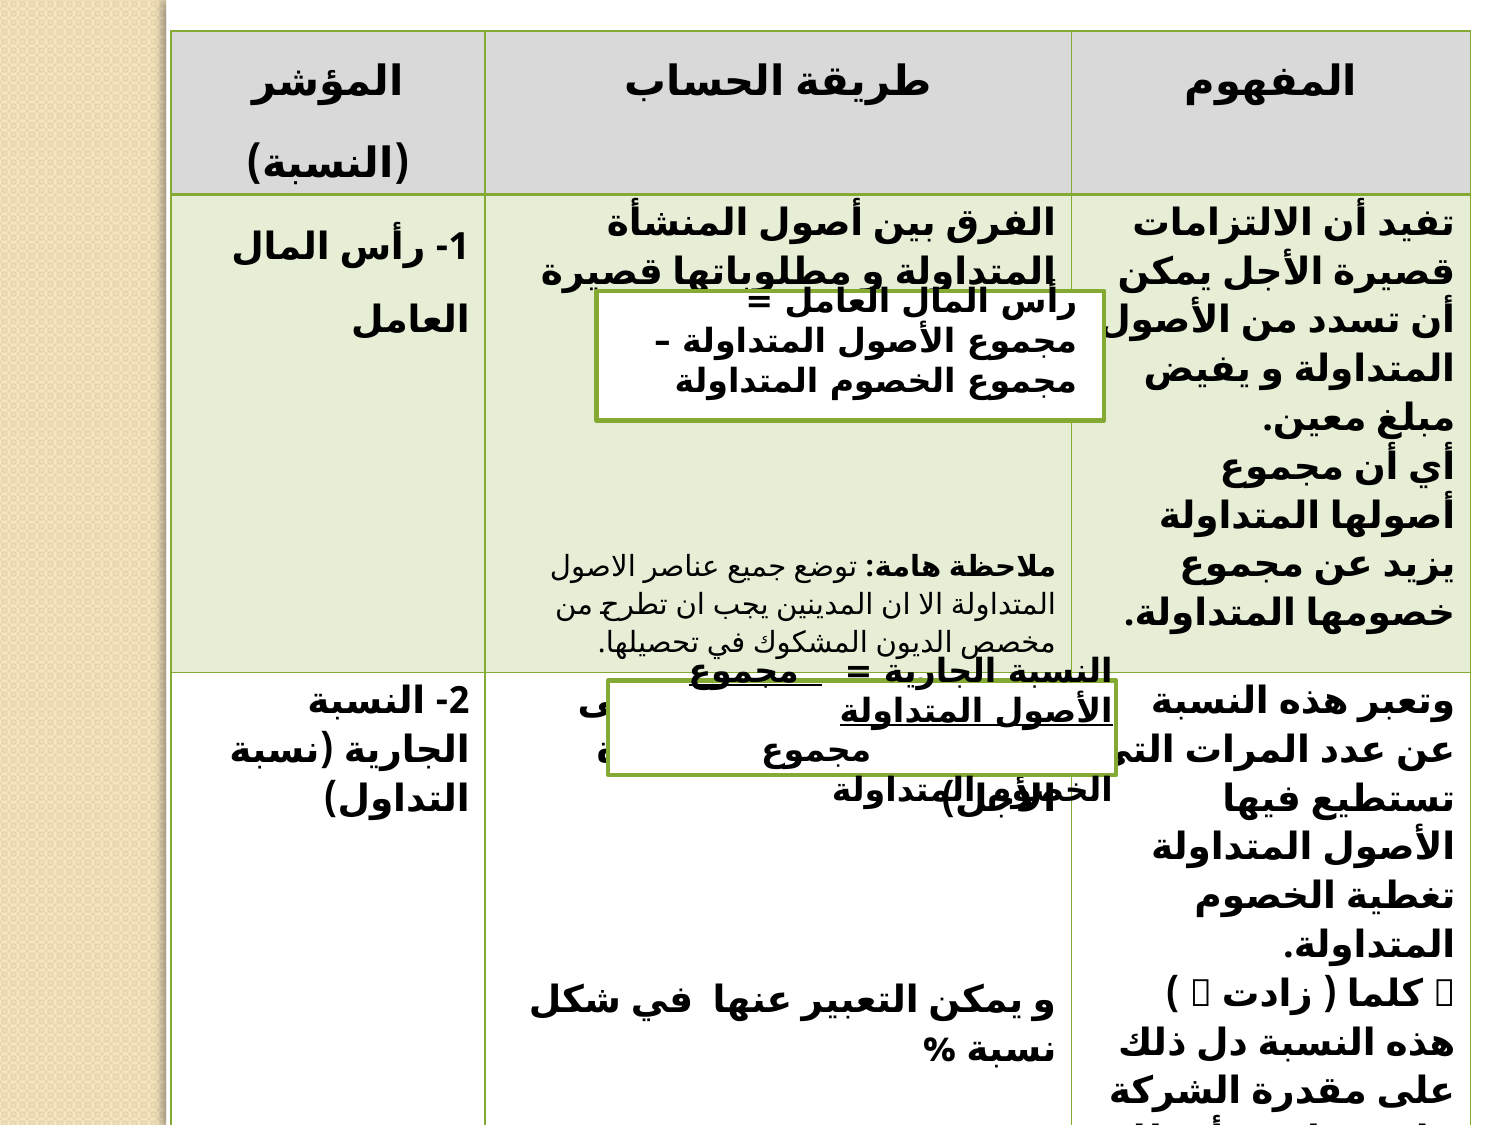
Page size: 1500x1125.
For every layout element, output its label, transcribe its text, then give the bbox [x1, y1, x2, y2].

text_box [594, 289, 1106, 423]
text_box النسبة الجارية = مجموع الأصول المتداولة مجموع الخصوم المتداولة [620, 641, 1128, 816]
table_cell نسبة الأصول المتداولة إلى الخصوم المتداولة (قصيرة الأجل) و يمكن التعبير عنها في شكل نسبة % [486, 673, 1071, 1125]
table_cell 2- النسبة الجارية (نسبة التداول) [172, 673, 484, 1125]
table_cell الفرق بين أصول المنشأة المتداولة و مطلوباتها قصيرة الأجل . ملاحظة هامة: توضع جميع عناصر الاصول المتداولة الا ان المدينين يجب ان تطرح من مخصص الديون المشكوك في تحصيلها. [486, 196, 1071, 672]
table_cell تفيد أن الالتزامات قصيرة الأجل يمكن أن تسدد من الأصول المتداولة و يفيض مبلغ معين. أي أن مجموع أصولها المتداولة يزيد عن مجموع خصومها المتداولة. [1072, 196, 1470, 672]
table_header المؤشر (النسبة) [172, 32, 484, 193]
table_header المفهوم [1072, 32, 1470, 193]
table_cell وتعبر هذه النسبة عن عدد المرات التي تستطيع فيها الأصول المتداولة تغطية الخصوم المتداولة.  كلما ( زادت  ) هذه النسبة دل ذلك على مقدرة الشركة على مواجهة أخطار سداد الالتزامات المتداولة المفاجئ دون الحاجة لتسييل أي أصول ثابتة أو الحصول على اقتراض جديد. [1072, 673, 1470, 1125]
text_box [606, 678, 620, 777]
table_cell 1- رأس المال العامل [172, 196, 484, 672]
text_box رأس المال العامل = مجموع الأصول المتداولة – مجموع الخصوم المتداولة [596, 271, 1093, 407]
table_header طريقة الحساب [486, 32, 1071, 193]
